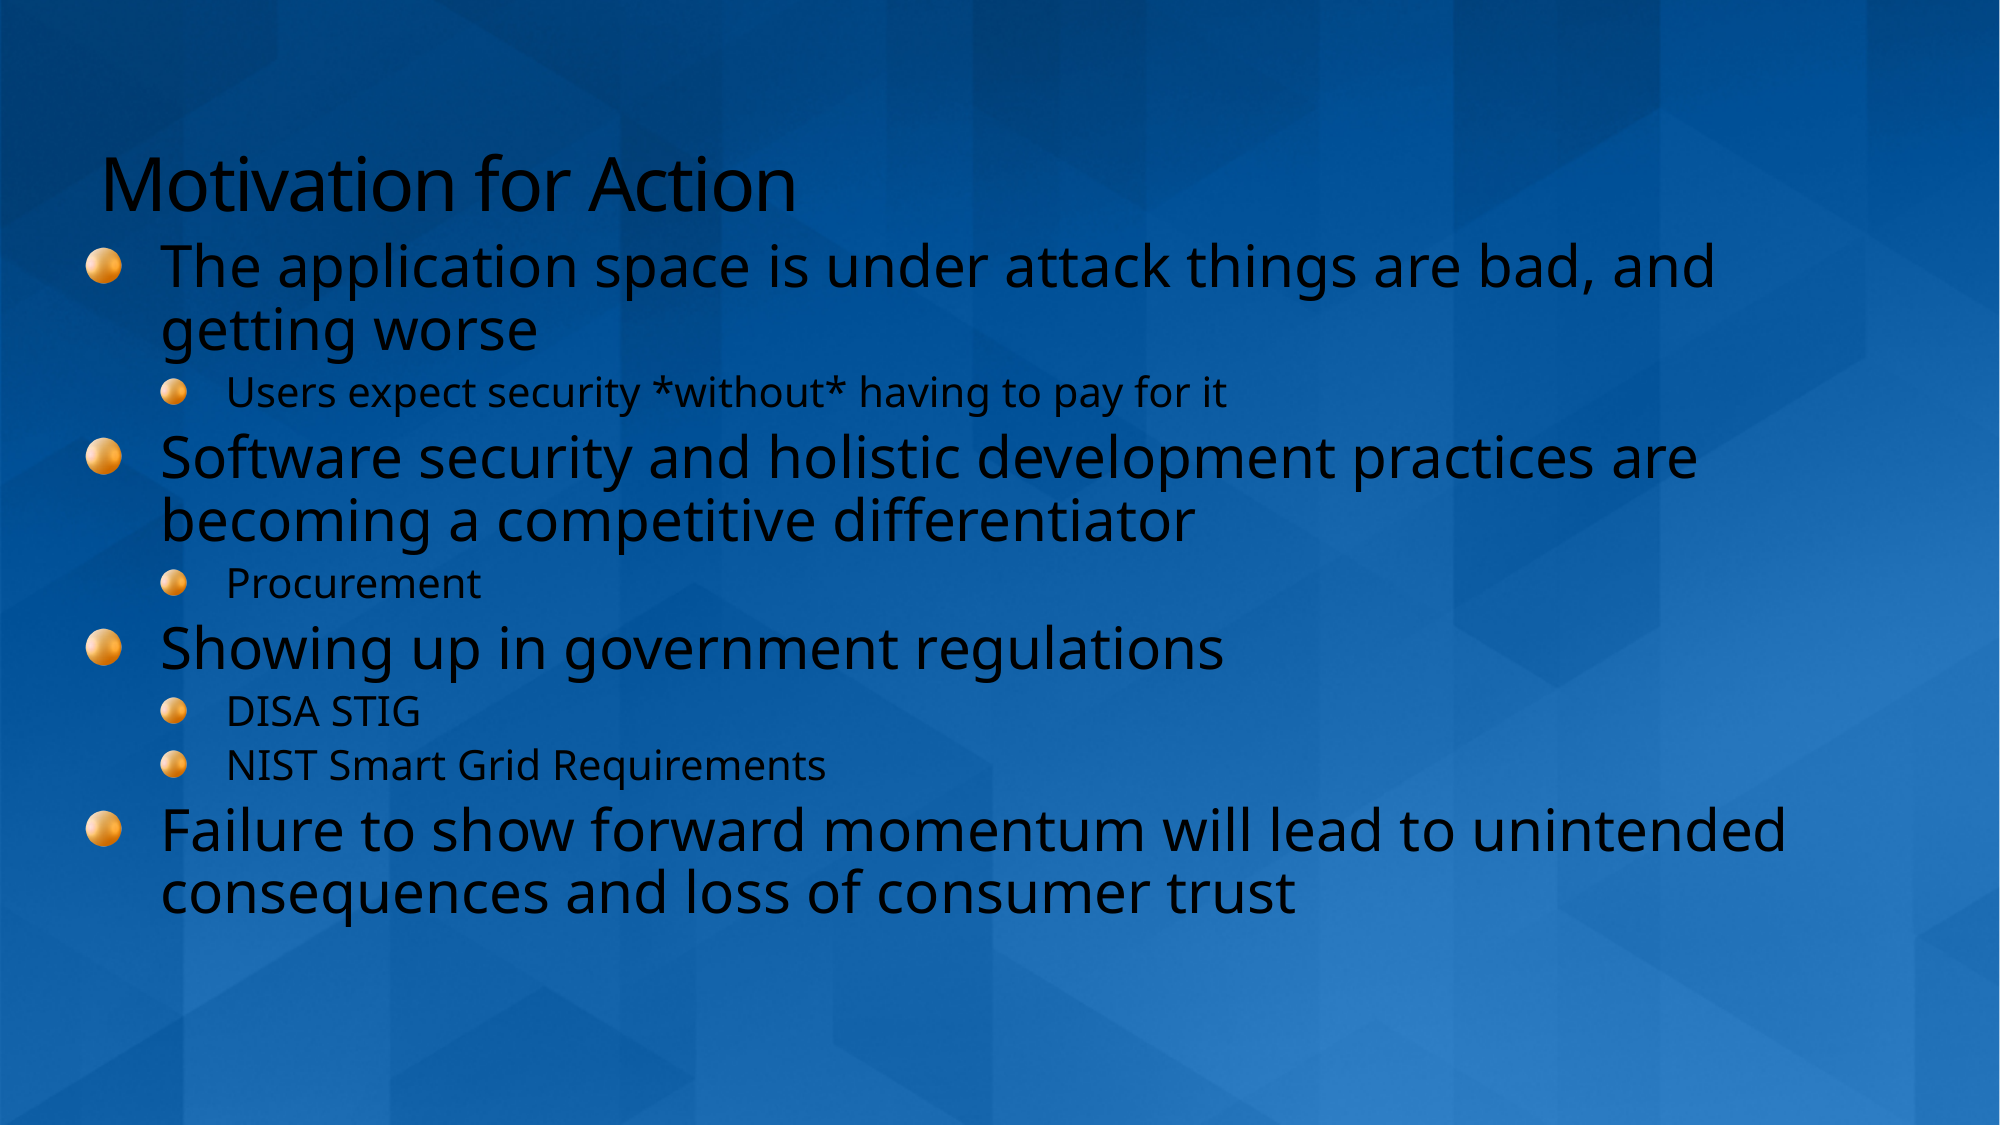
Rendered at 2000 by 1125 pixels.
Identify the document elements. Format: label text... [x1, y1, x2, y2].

title Motivation for Action [99, 146, 1900, 220]
picture [0, 0, 2000, 1125]
list The application space is under attack things are bad, and getting worse Users expect security *without* having to pay for it Software security and holistic development practices are becoming a competitive differentiator Procurement Showing up in government regulations DISA STIG NIST Smart Grid Requirements Failure to show forward momentum will lead to unintended consequences and loss of consumer trust [85, 237, 1914, 566]
